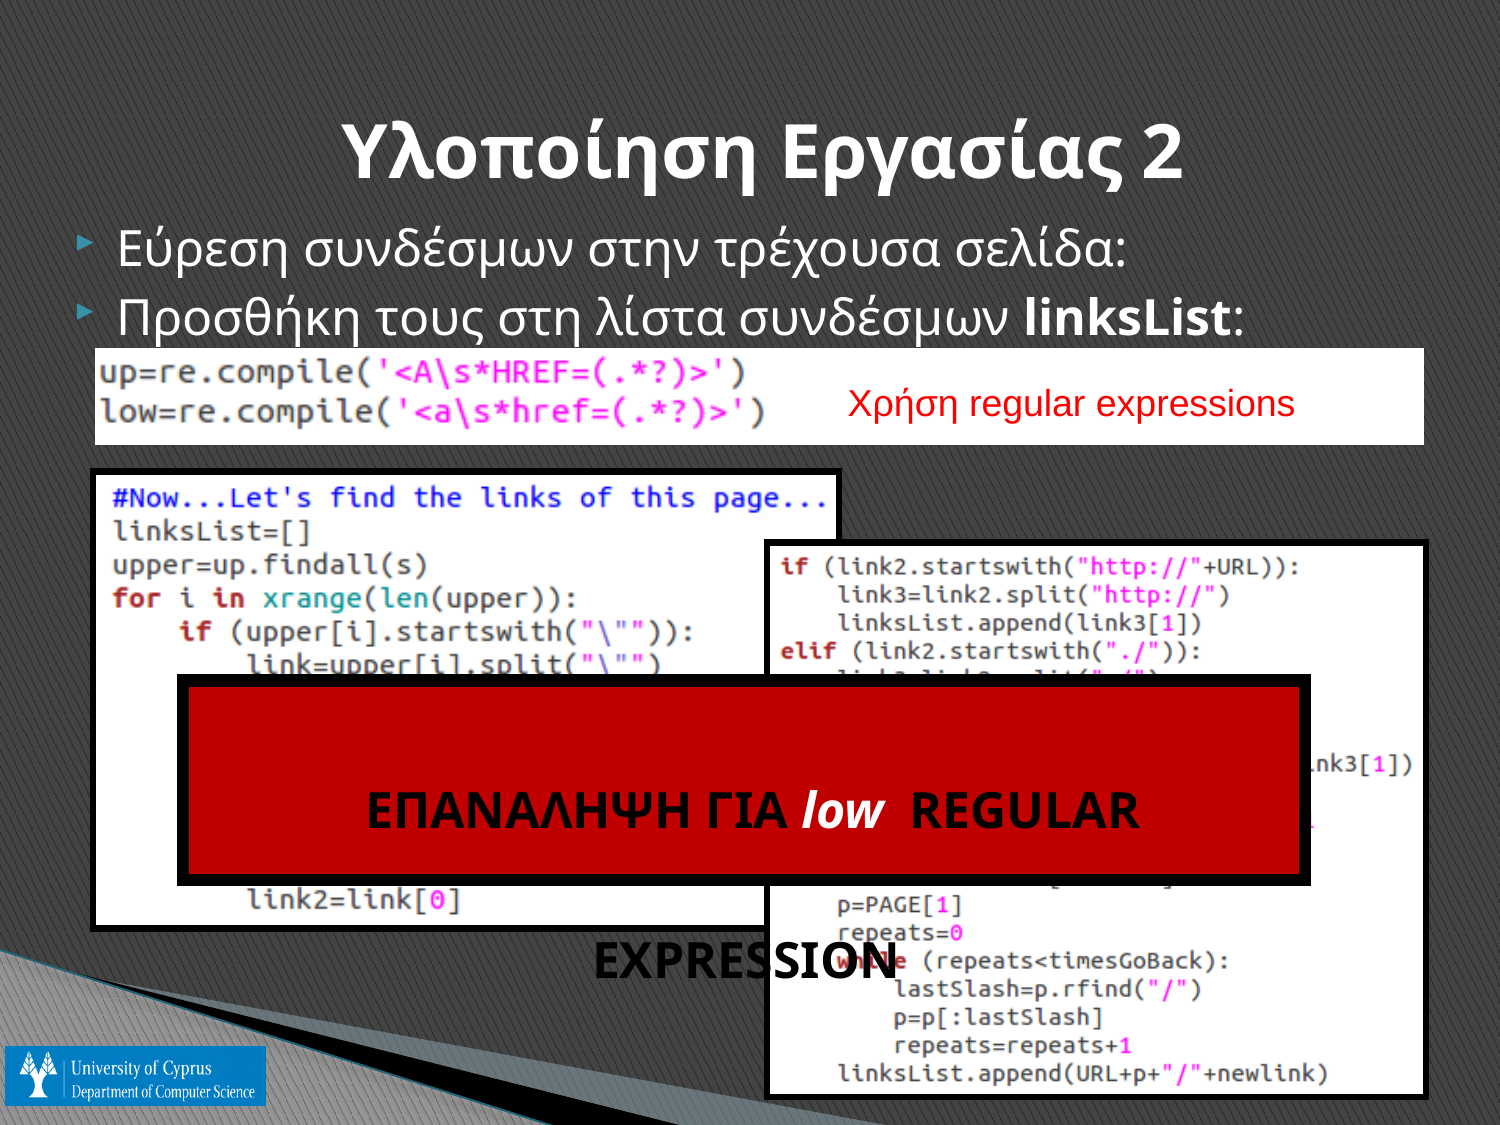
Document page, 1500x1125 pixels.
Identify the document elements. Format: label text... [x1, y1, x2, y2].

text_box Εύρεση συνδέσμων στην τρέχουσα σελίδα: Προσθήκη τους στη λίστα συνδέσμων linksList: [41, 209, 1392, 303]
picture [5, 1046, 266, 1107]
picture [94, 347, 1424, 445]
title Υλοποίηση Εργασίας 2 [88, 54, 1439, 243]
text_box Χρήση regular expressions [815, 311, 1500, 432]
picture [95, 474, 1424, 1095]
